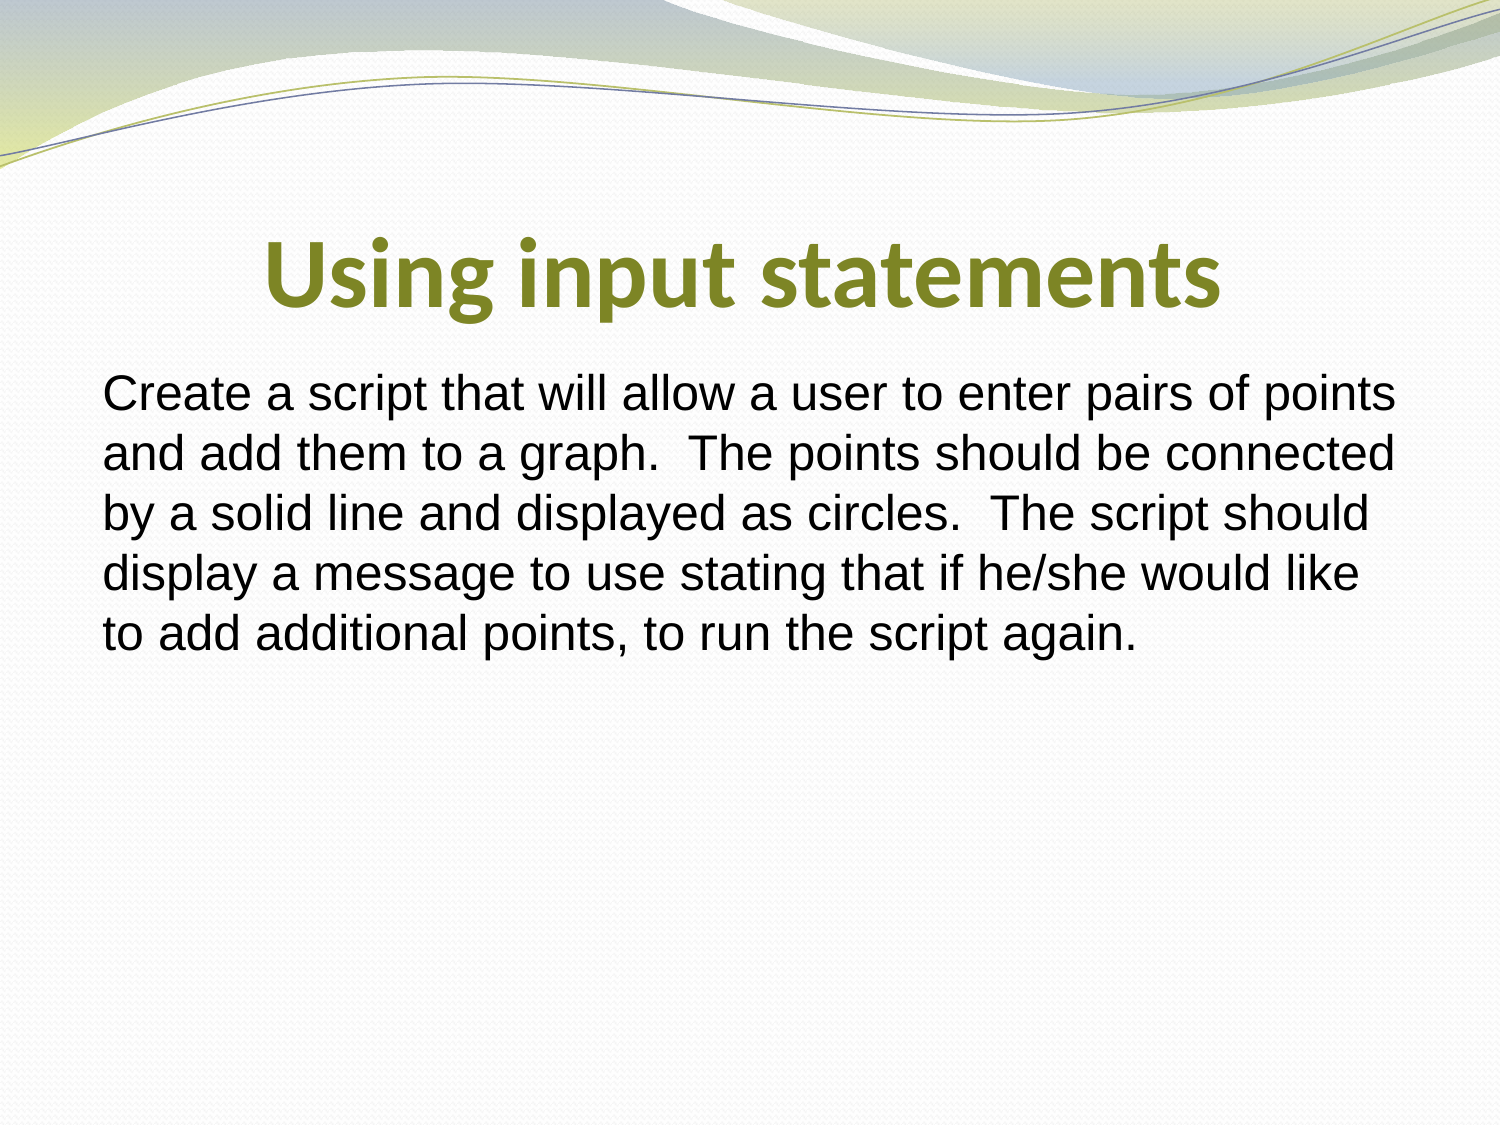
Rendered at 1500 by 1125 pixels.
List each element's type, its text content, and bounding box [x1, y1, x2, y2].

text_box Create a script that will allow a user to enter pairs of points and add them to a graph. The points should be connected by a solid line and displayed as circles. The script should display a message to use stating that if he/she would like to add additional points, to run the script again. [87, 353, 1425, 668]
text_box Using input statements [125, 200, 1363, 335]
